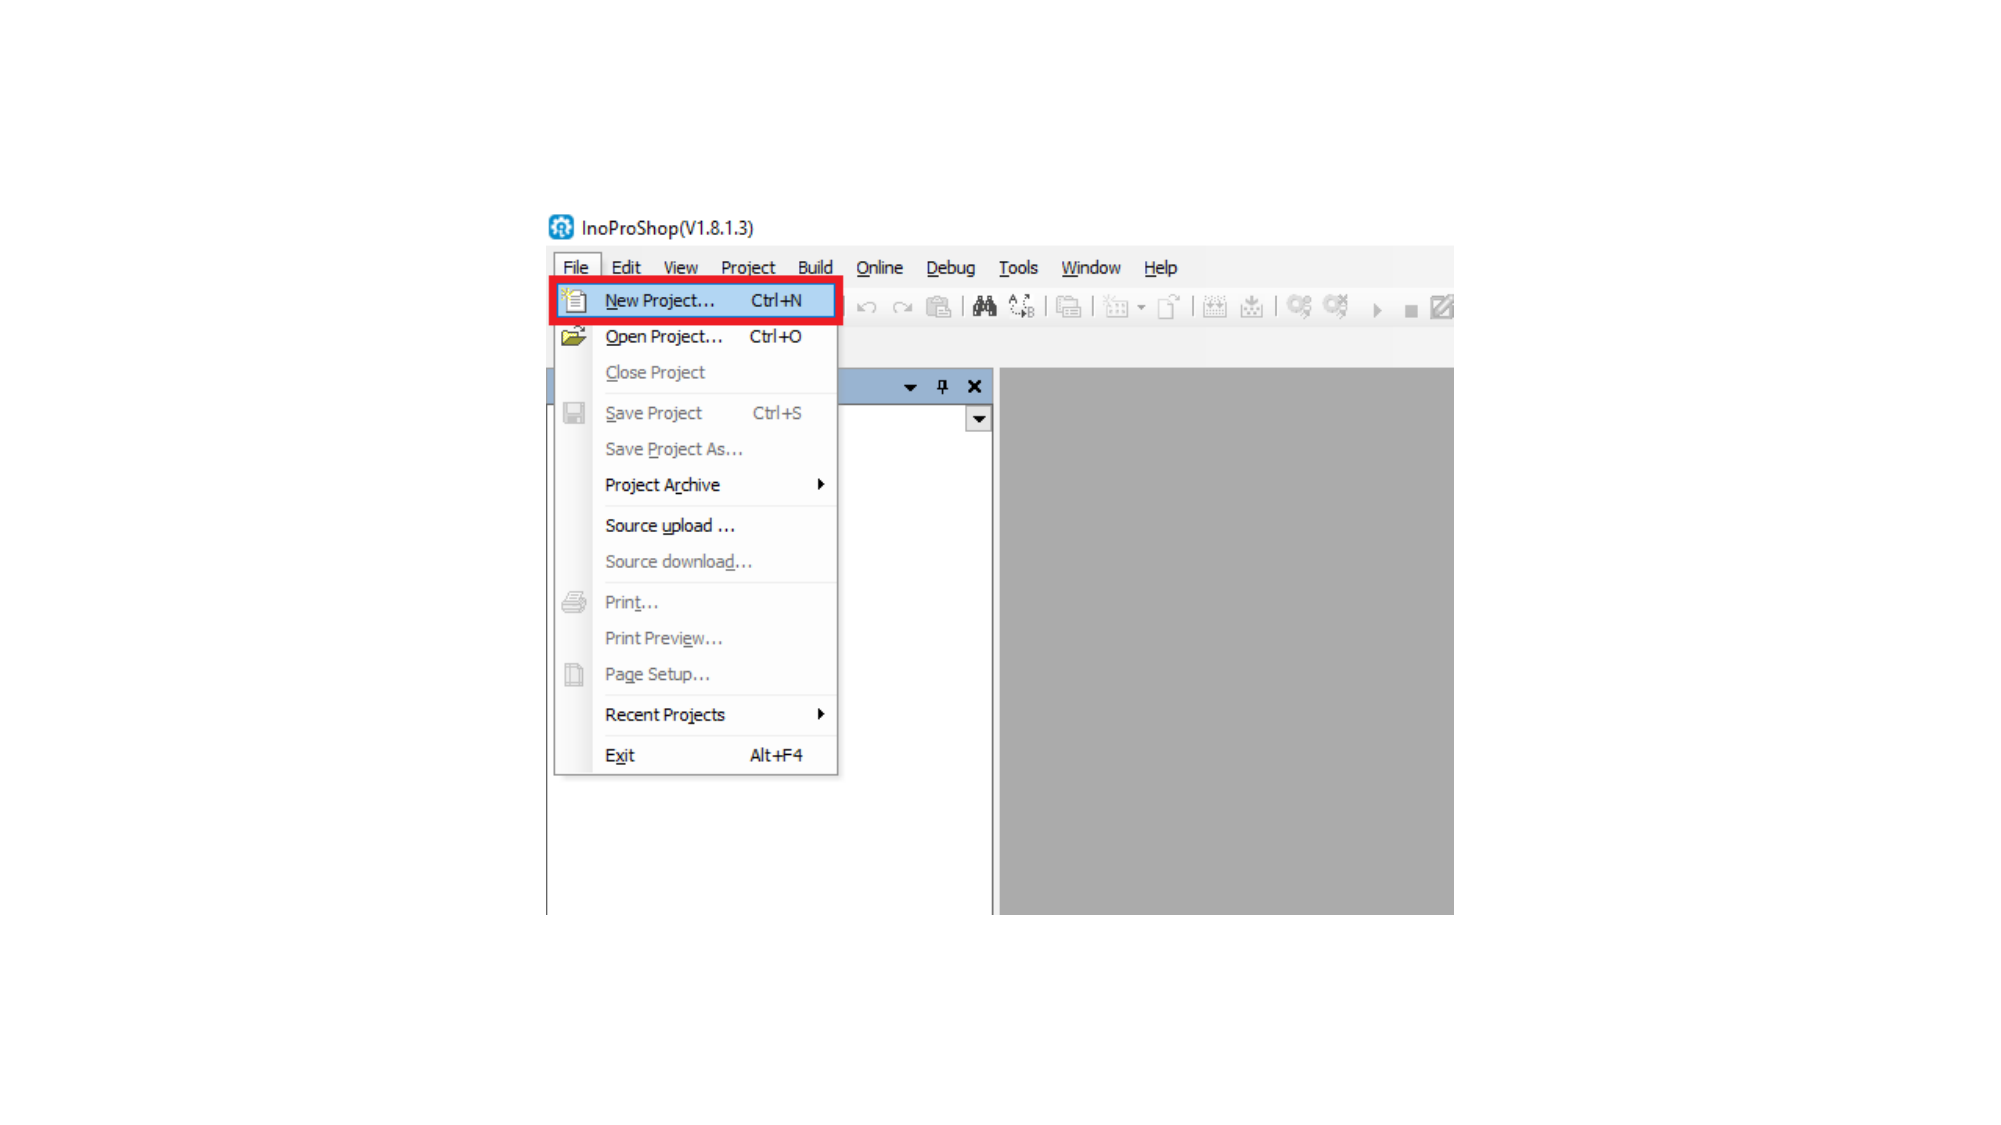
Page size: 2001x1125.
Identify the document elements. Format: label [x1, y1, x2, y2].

picture [546, 210, 1454, 915]
